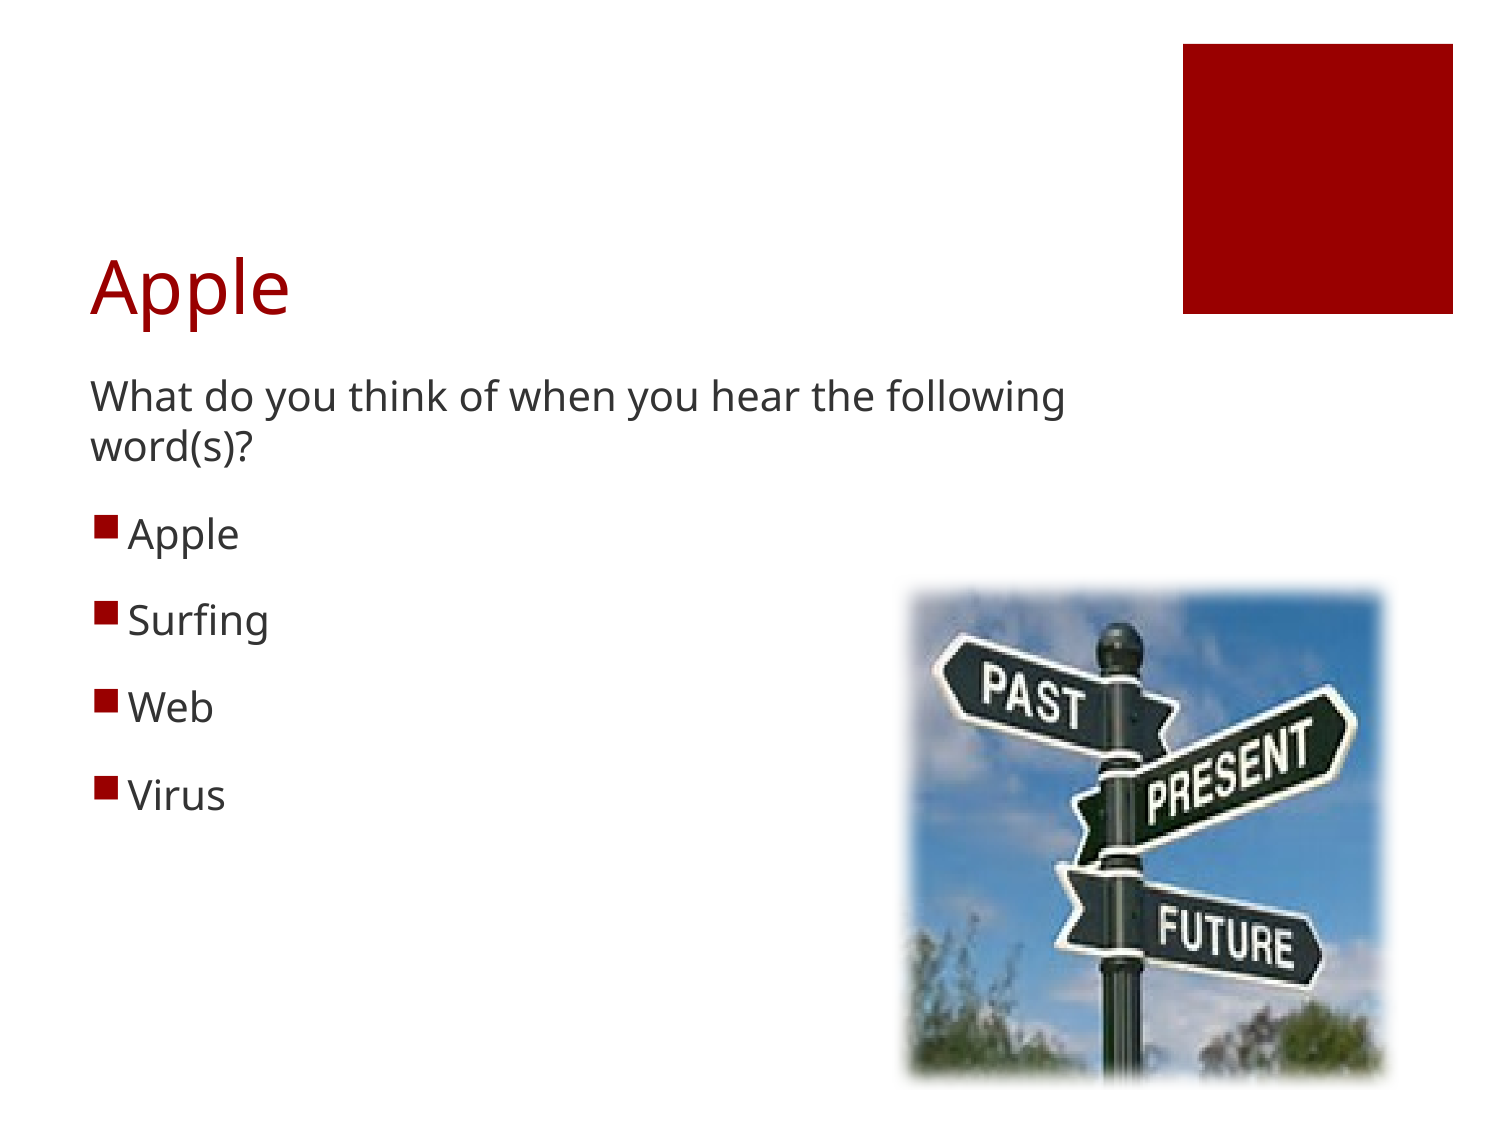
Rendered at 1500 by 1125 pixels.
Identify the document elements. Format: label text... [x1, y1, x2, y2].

title Apple [75, 149, 1143, 338]
text_box Surfing Web Virus [75, 586, 1143, 1125]
picture [891, 573, 1400, 1093]
list What do you think of when you hear the following word(s)? Apple [75, 362, 1143, 586]
